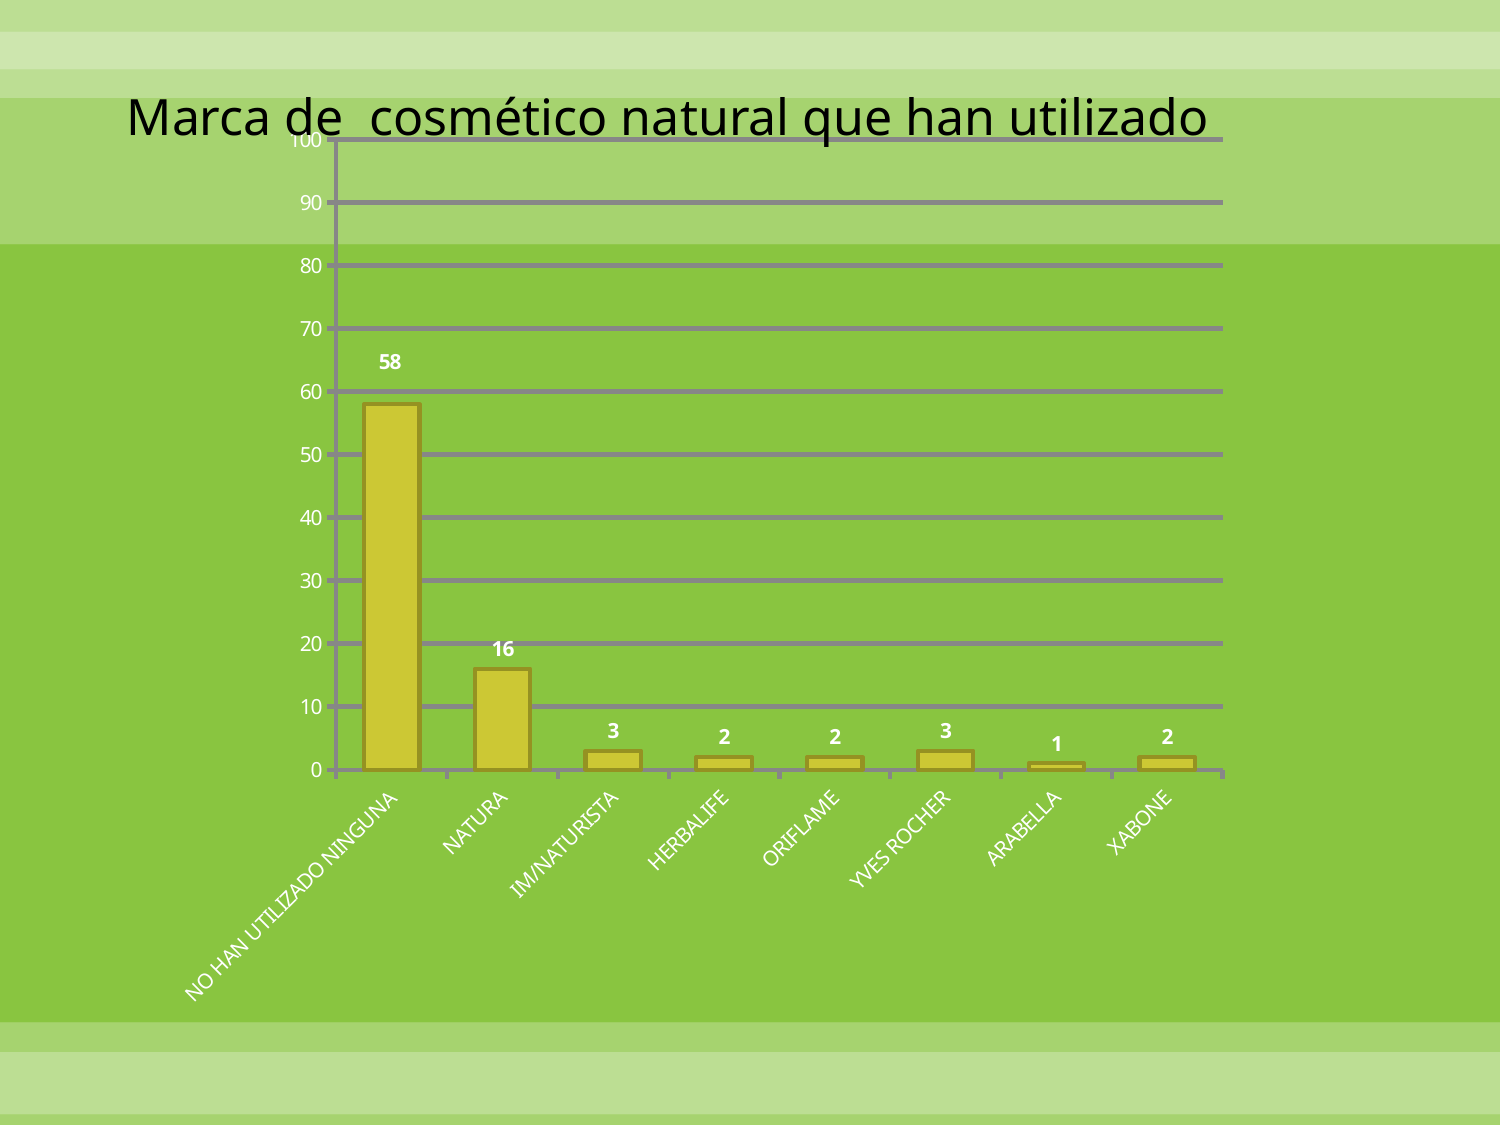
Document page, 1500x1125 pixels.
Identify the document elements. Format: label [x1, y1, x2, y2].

chart [63, 64, 1427, 1037]
picture [0, 0, 1500, 1125]
